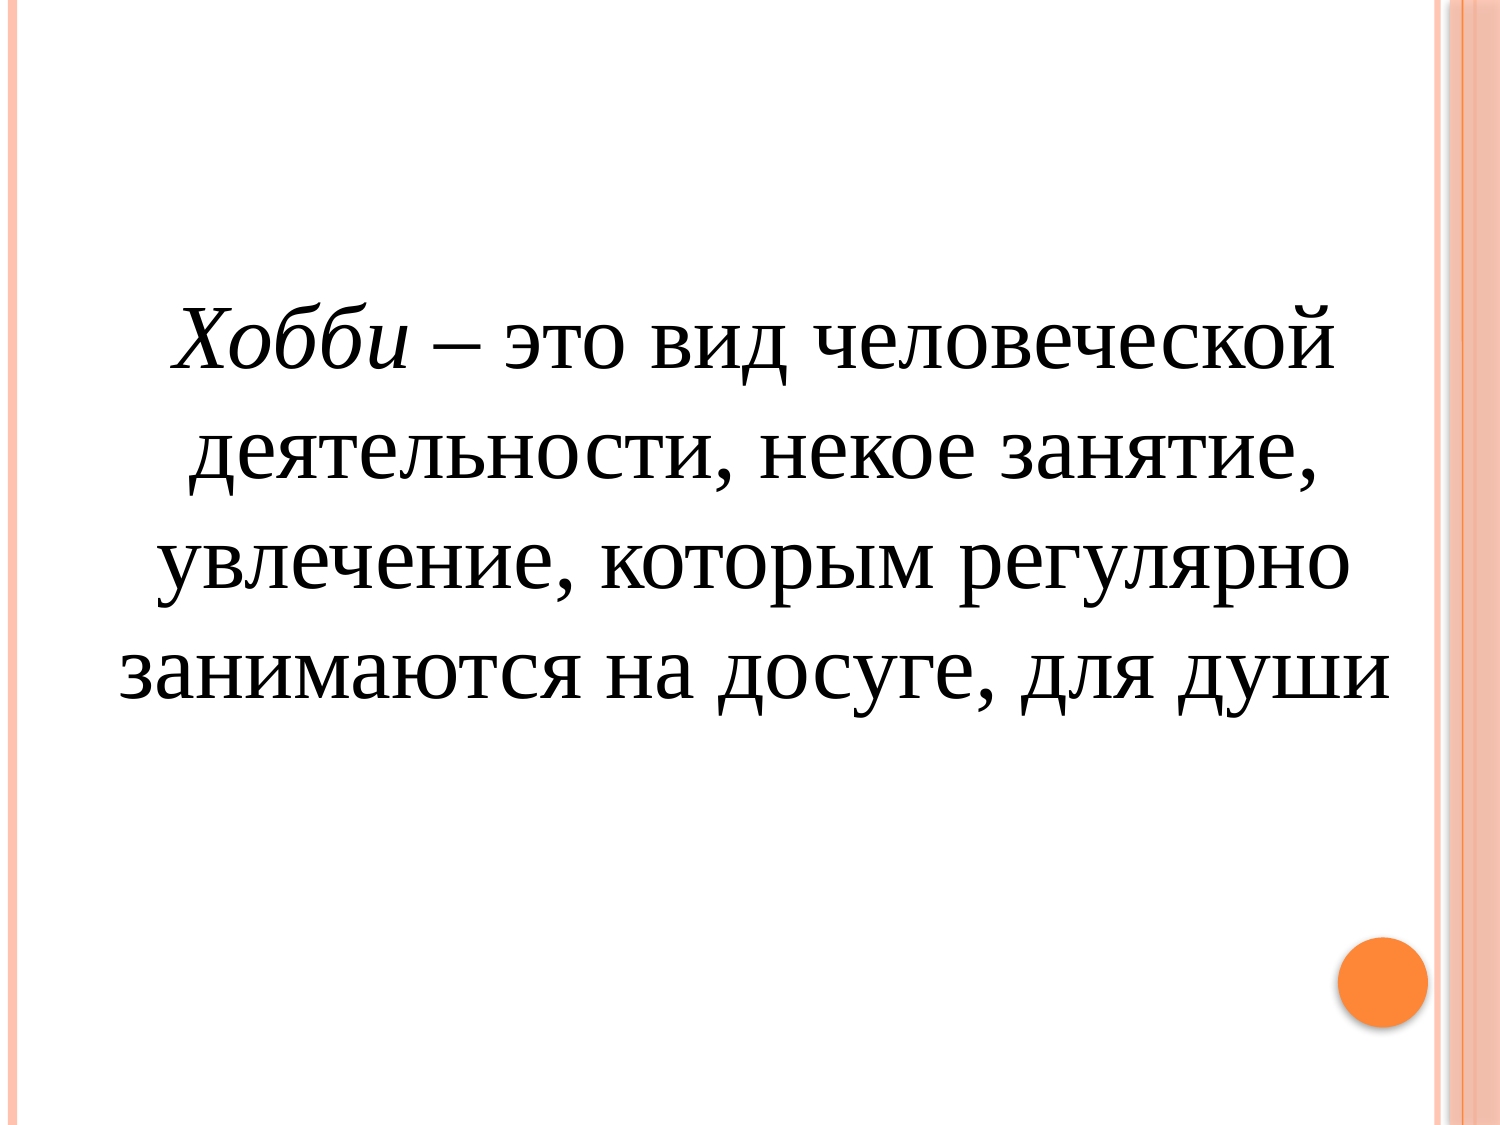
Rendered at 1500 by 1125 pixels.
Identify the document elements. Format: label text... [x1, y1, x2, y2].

text_box Хобби – это вид человеческой деятельности, некое занятие, увлечение, которым регулярно занимаются на досуге, для души [81, 269, 1430, 725]
